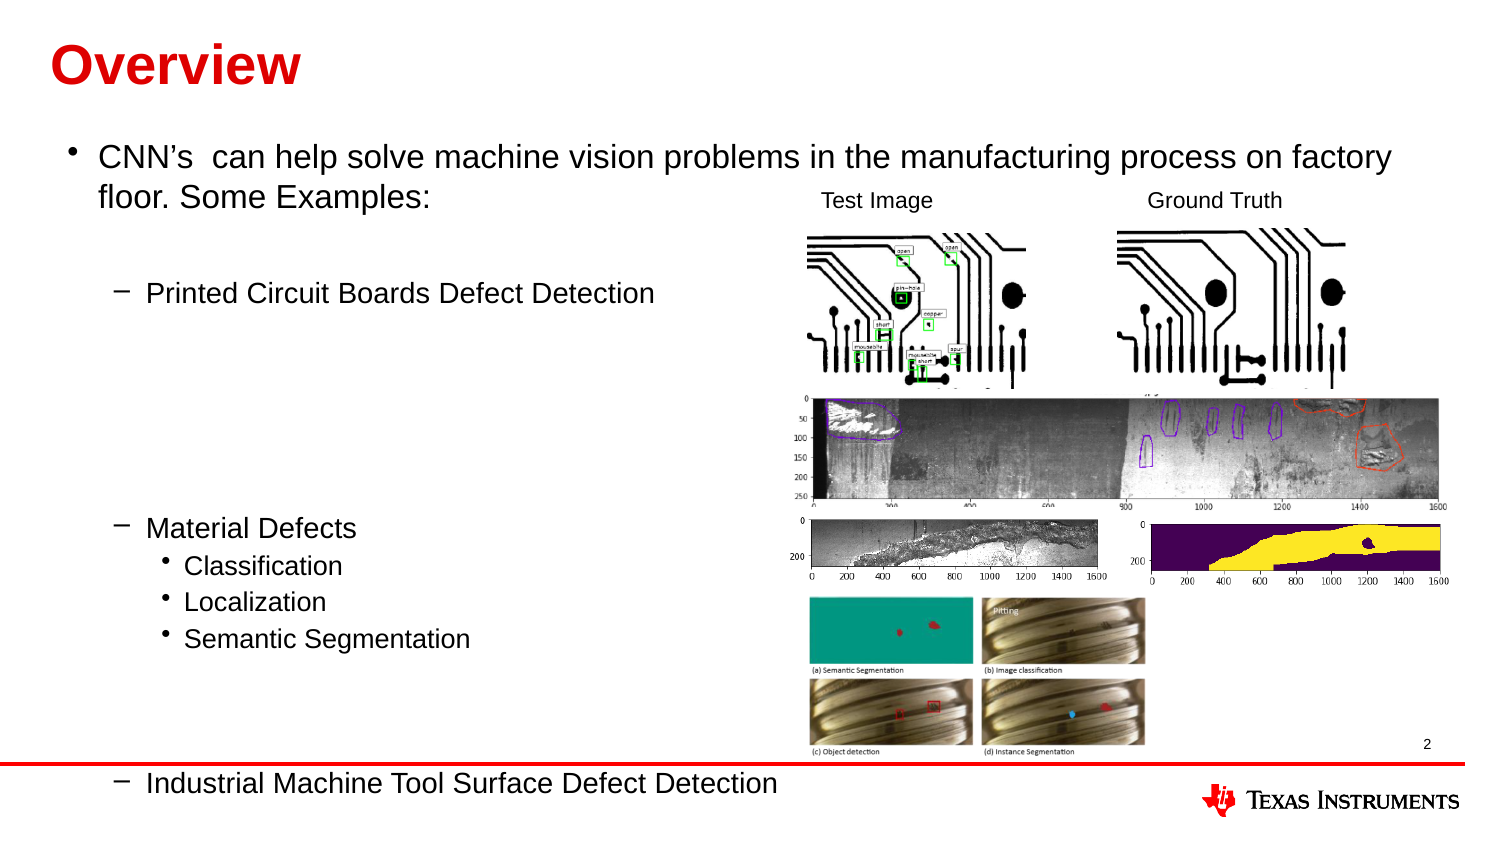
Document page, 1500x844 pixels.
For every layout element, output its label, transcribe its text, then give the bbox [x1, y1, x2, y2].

slide_number 2 [1169, 728, 1444, 755]
title Overview [37, 17, 1426, 119]
picture [1202, 784, 1459, 817]
picture [785, 393, 1459, 760]
list CNN’s can help solve machine vision problems in the manufacturing process on factory floor. Some Examples: Printed Circuit Boards Defect Detection Material Defects Classification Localization Semantic Segmentation Industrial Machine Tool Surface Defect Detection [54, 128, 1444, 738]
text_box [792, 178, 1355, 389]
